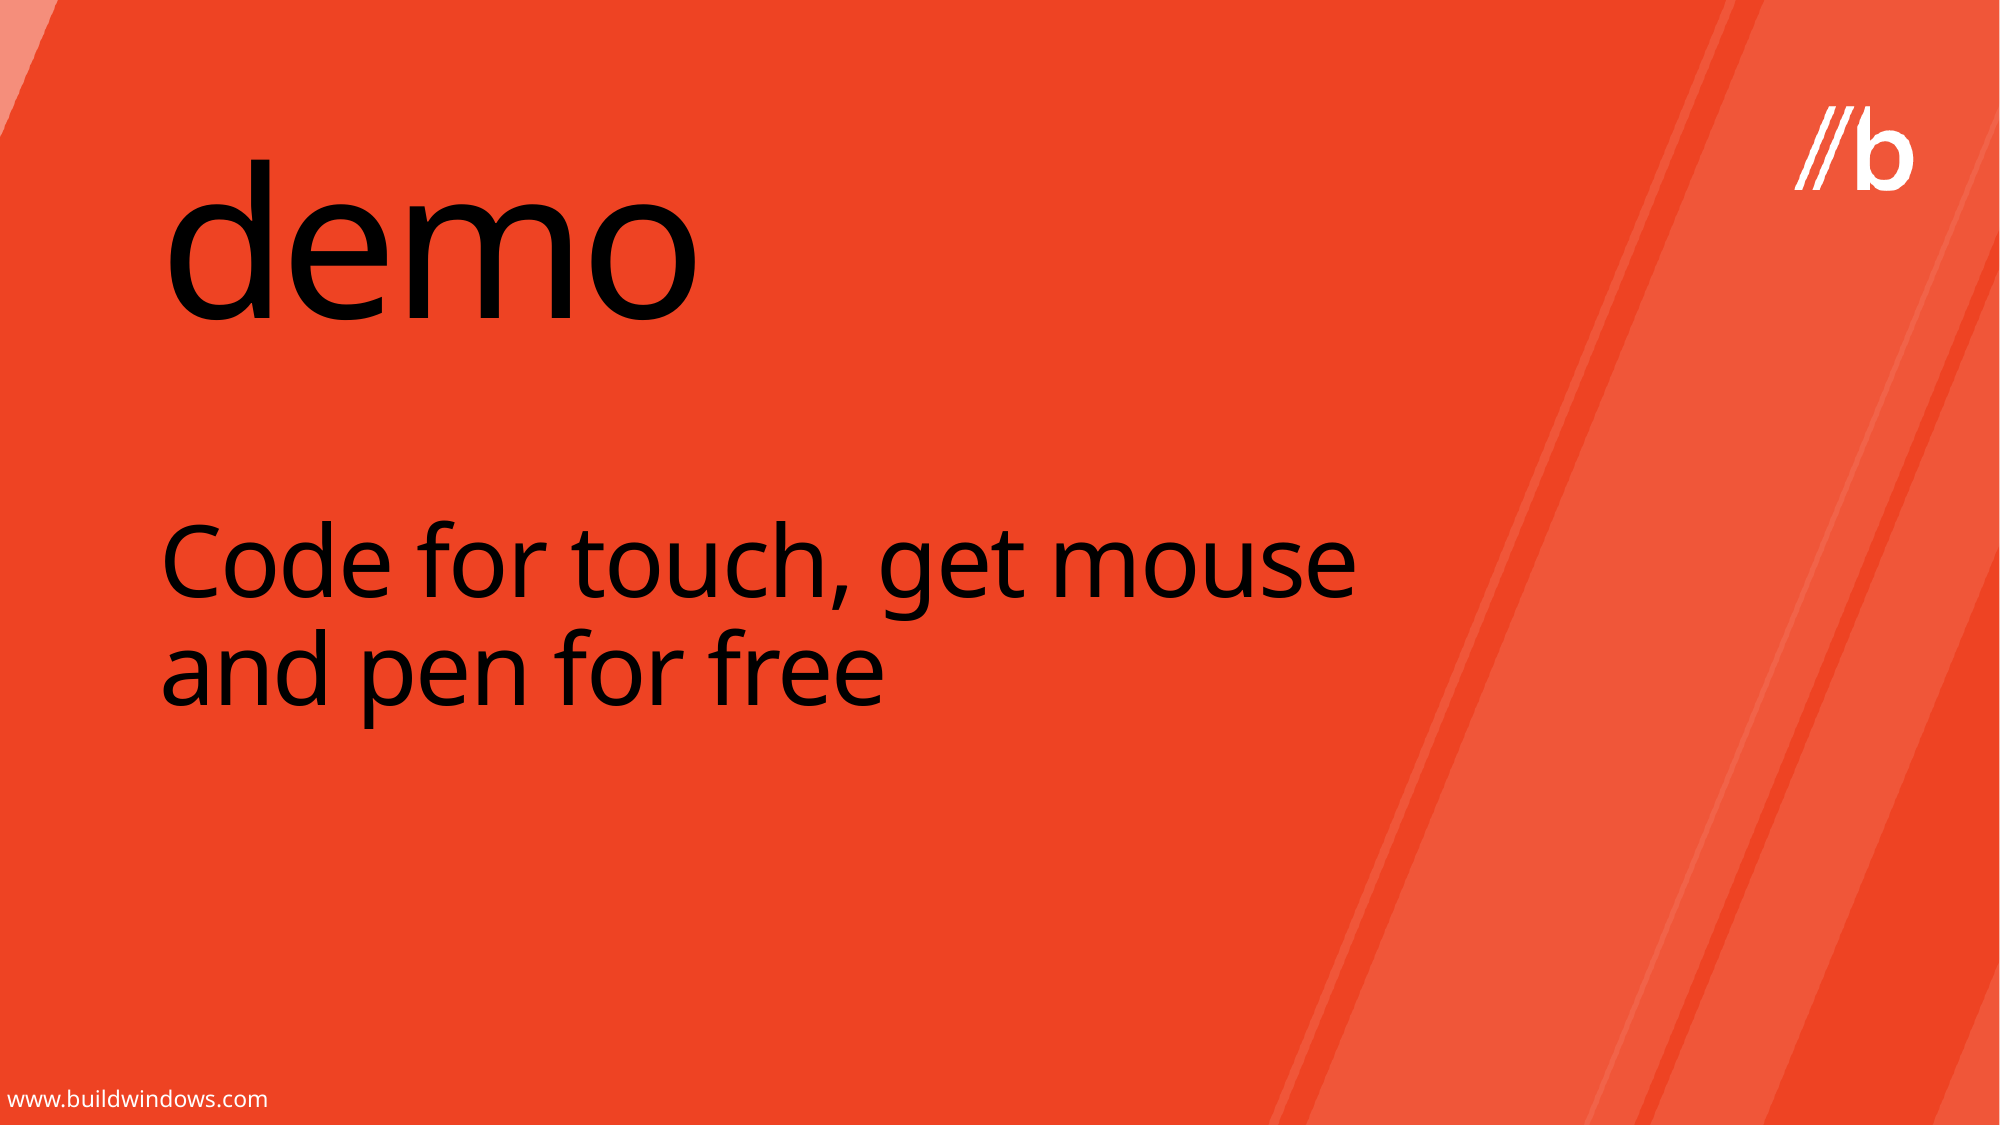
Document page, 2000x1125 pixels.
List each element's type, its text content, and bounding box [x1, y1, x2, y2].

picture [0, 0, 2000, 1125]
list demo [159, 138, 1571, 365]
title Code for touch, get mouse and pen for free [159, 494, 1438, 744]
